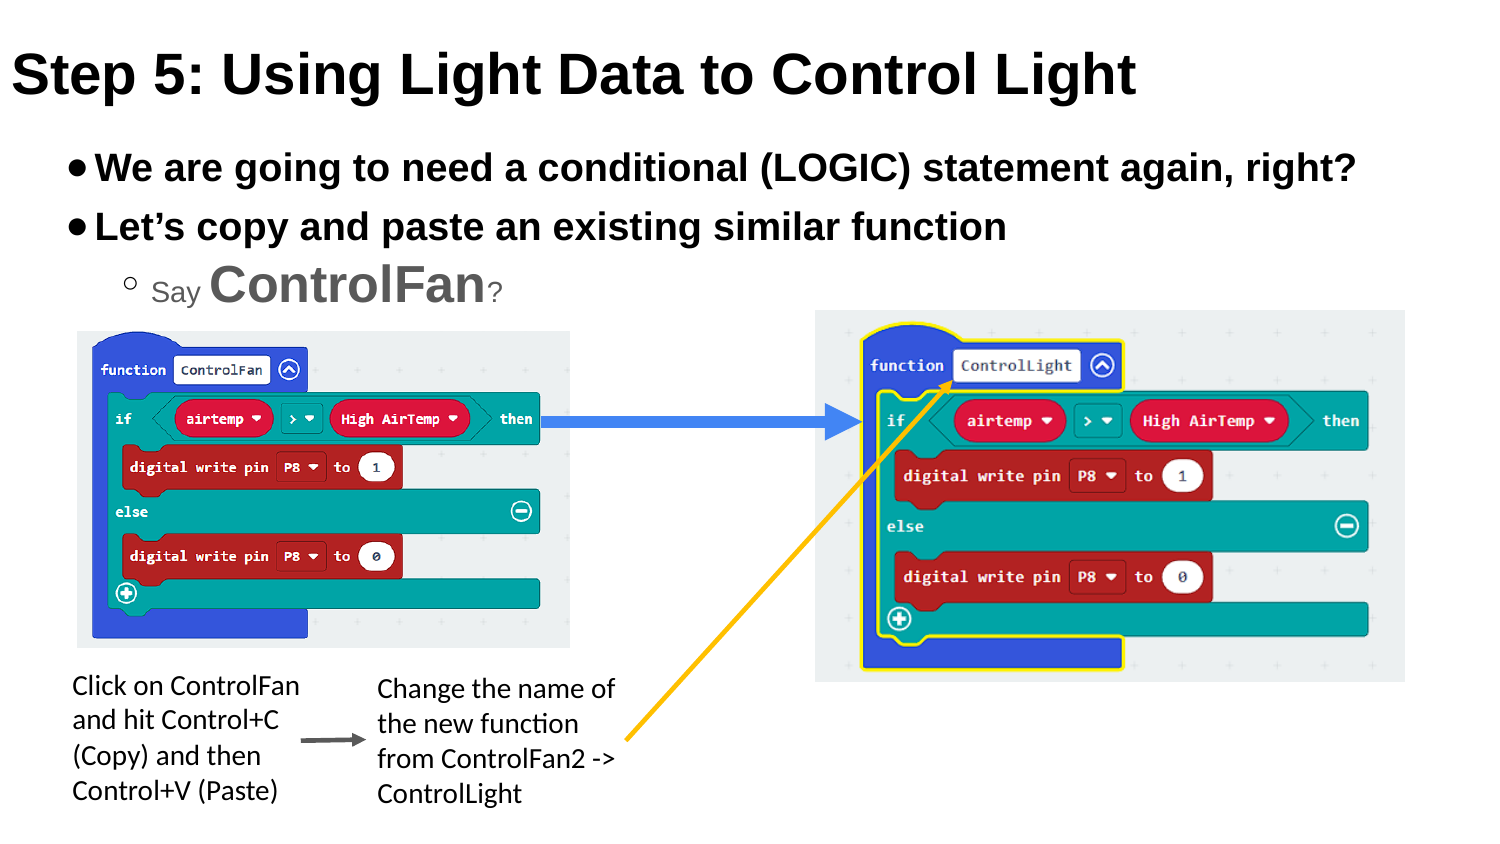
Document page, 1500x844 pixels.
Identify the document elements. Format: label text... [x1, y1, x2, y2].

text_box Change the name of the new function from ControlFan2 -> ControlLight [366, 664, 640, 816]
text_box Click on ControlFan and hit Control+C (Copy) and then Control+V (Paste) [61, 660, 335, 812]
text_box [625, 379, 954, 741]
picture [77, 331, 570, 649]
list We are going to need a conditional (LOGIC) statement again, right? Let’s copy and paste an existing similar function Say ControlFan? [54, 141, 1399, 383]
picture [815, 310, 1405, 683]
title Step 5: Using Light Data to Control Light [0, 0, 1294, 158]
